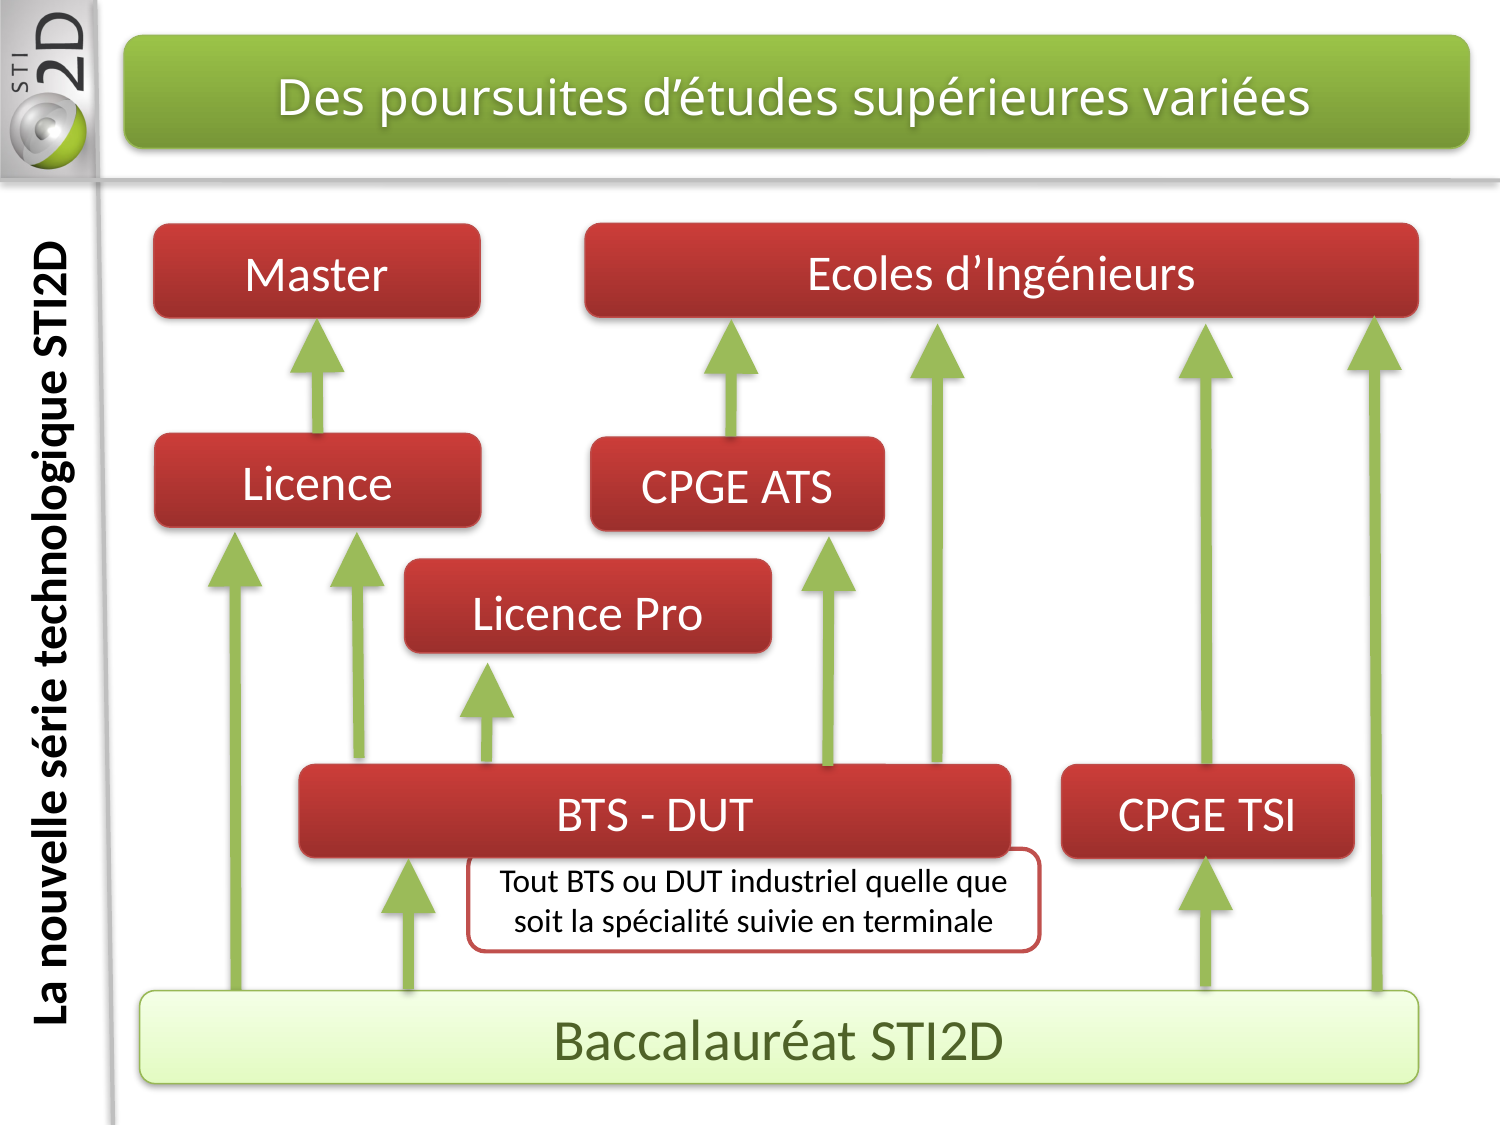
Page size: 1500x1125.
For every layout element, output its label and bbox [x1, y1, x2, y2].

text_box [0, 0, 1500, 1125]
text_box [1037, 651, 1500, 655]
text_box [244, 643, 472, 647]
